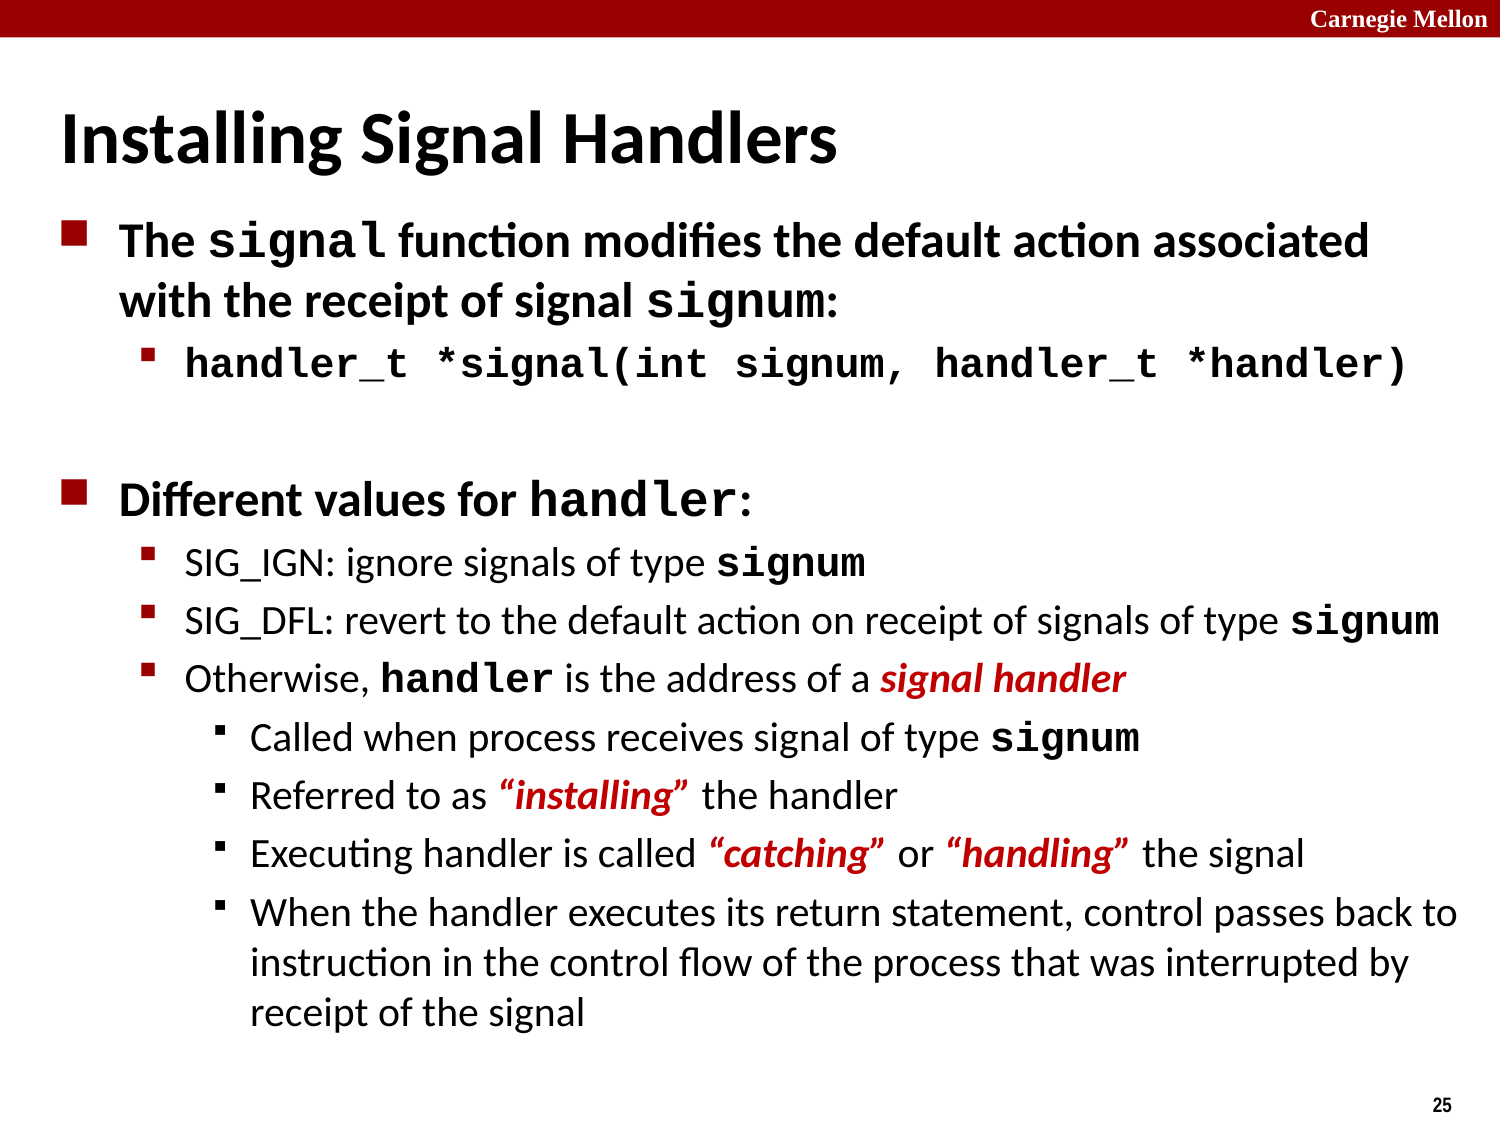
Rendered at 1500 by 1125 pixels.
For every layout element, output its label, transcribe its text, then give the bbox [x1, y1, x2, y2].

list The signal function modifies the default action associated with the receipt of signal signum: handler_t *signal(int signum, handler_t *handler) Different values for handler: SIG_IGN: ignore signals of type signum SIG_DFL: revert to the default action on receipt of signals of type signum Otherwise, handler is the address of a signal handler Called when process receives signal of type signum Referred to as “installing” the handler Executing handler is called “catching” or “handling” the signal When the handler executes its return statement, control passes back to instruction in the control flow of the process that was interrupted by receipt of the signal [47, 199, 1476, 1058]
title Installing Signal Handlers [45, 71, 1292, 197]
